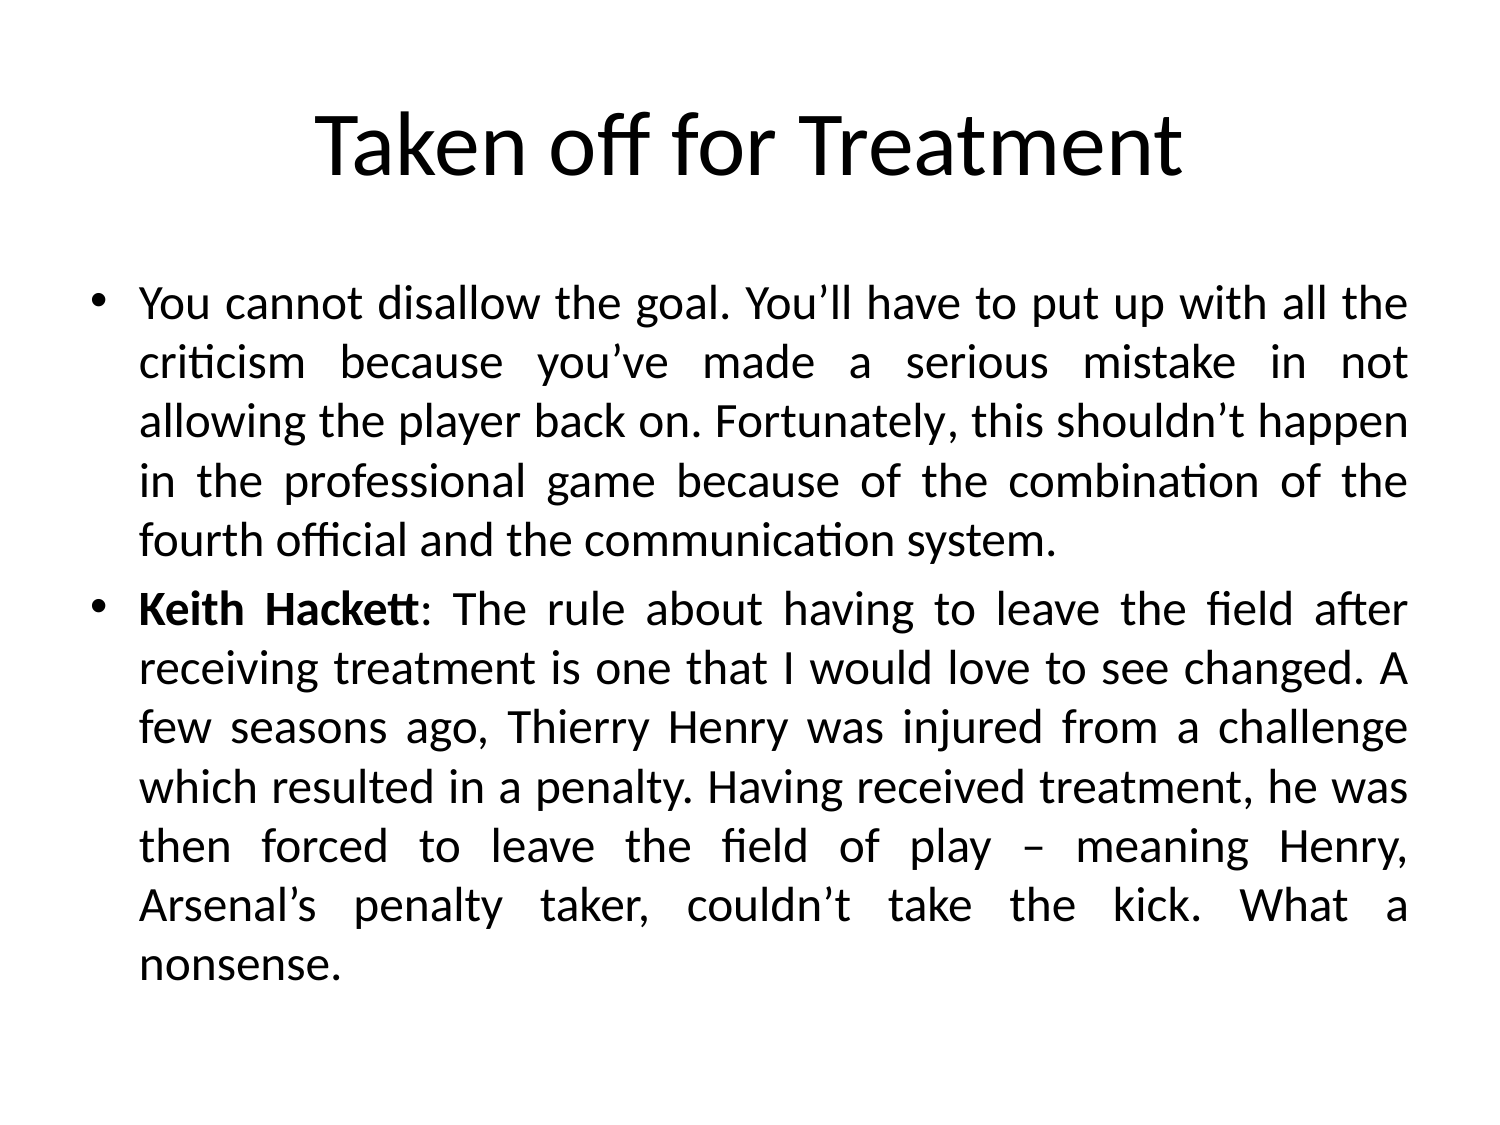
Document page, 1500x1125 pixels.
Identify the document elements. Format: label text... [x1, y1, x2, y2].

list You cannot disallow the goal. You’ll have to put up with all the criticism because you’ve made a serious mistake in not allowing the player back on. Fortunately, this shouldn’t happen in the professional game because of the combination of the fourth official and the communication system. Keith Hackett: The rule about having to leave the field after receiving treatment is one that I would love to see changed. A few seasons ago, Thierry Henry was injured from a challenge which resulted in a penalty. Having received treatment, he was then forced to leave the field of play – meaning Henry, Arsenal’s penalty taker, couldn’t take the kick. What a nonsense. [75, 262, 1425, 1005]
title Taken off for Treatment [75, 45, 1425, 233]
